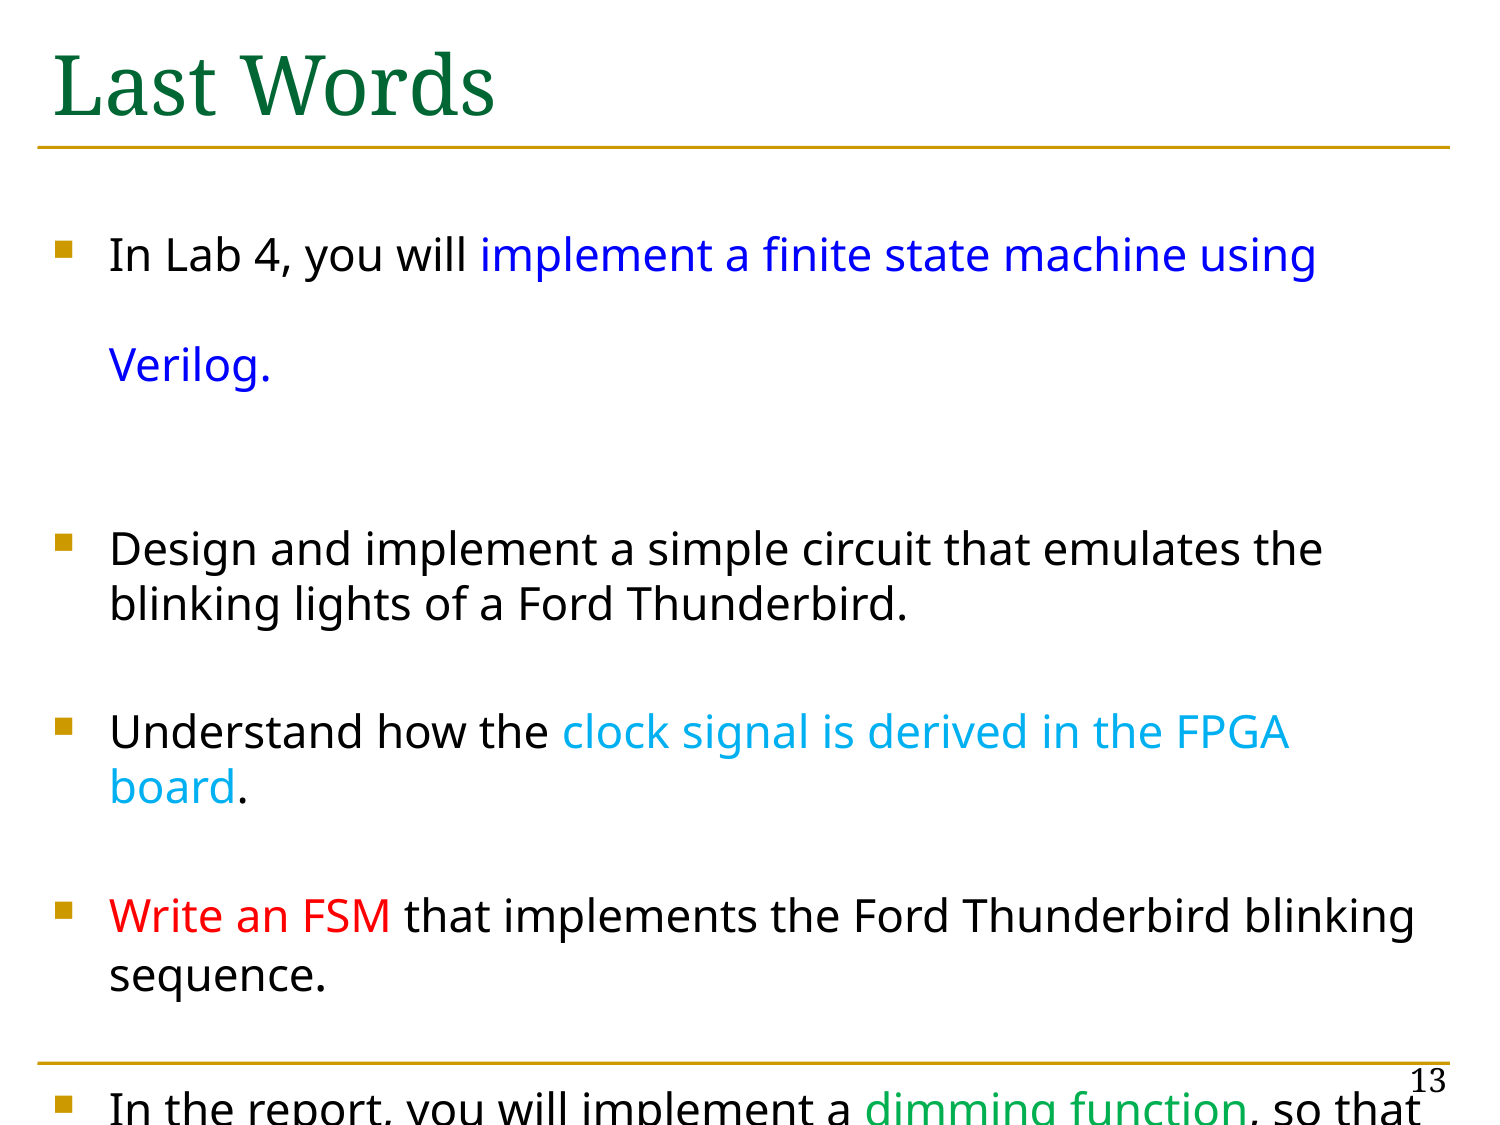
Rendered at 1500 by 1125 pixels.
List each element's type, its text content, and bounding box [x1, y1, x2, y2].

slide_number 13 [1111, 1036, 1462, 1112]
title Last Words [37, 24, 1450, 163]
list In Lab 4, you will implement a finite state machine using Verilog. Design and implement a simple circuit that emulates the blinking lights of a Ford Thunderbird. Understand how the clock signal is derived in the FPGA board. Write an FSM that implements the Ford Thunderbird blinking sequence. In the report, you will implement a dimming function, so that the lights are not only on and off, but can have intermediate levels [37, 163, 1450, 1016]
